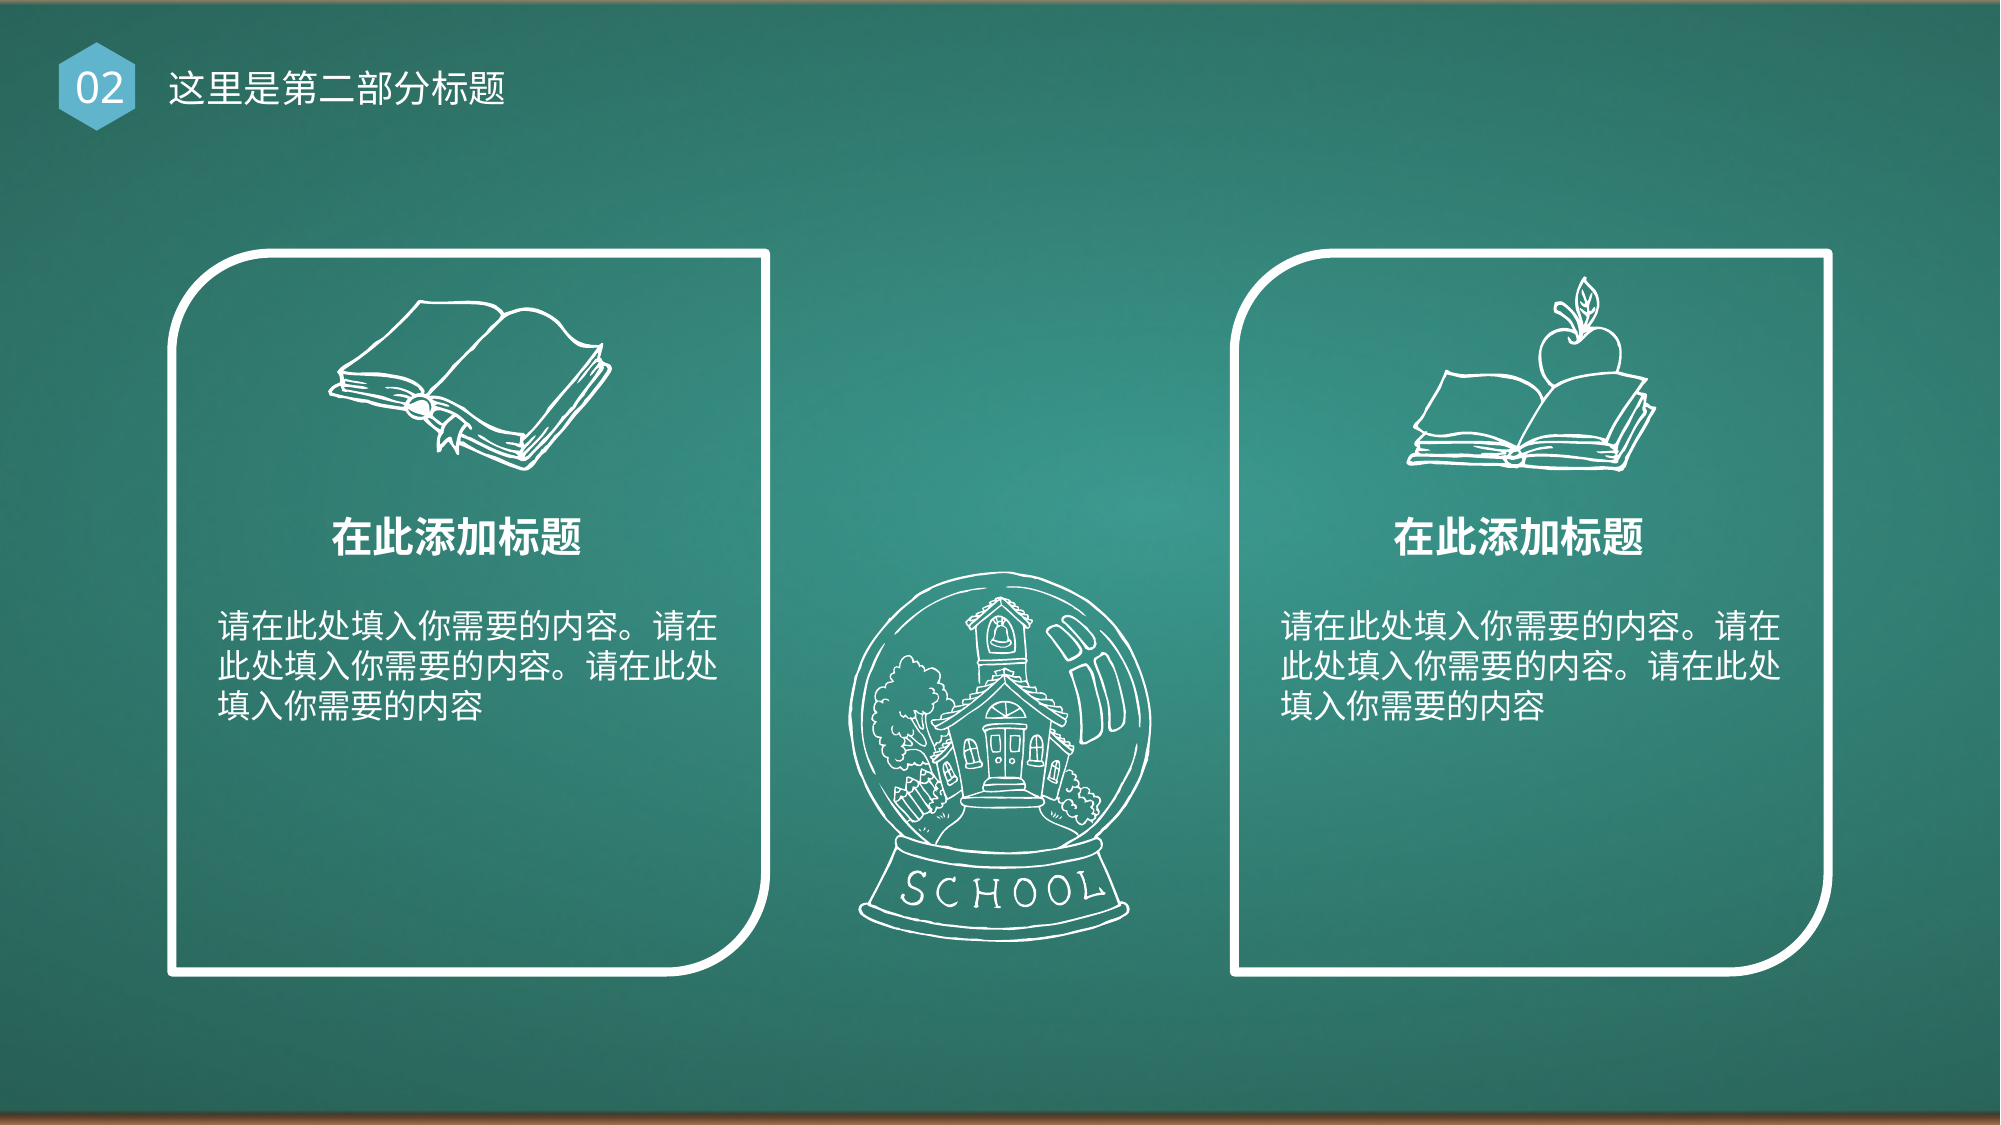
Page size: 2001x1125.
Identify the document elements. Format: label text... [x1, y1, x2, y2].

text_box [1265, 502, 1798, 806]
text_box 这里是第二部分标题 [148, 54, 654, 120]
picture [0, 0, 2000, 1125]
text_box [847, 571, 1153, 943]
text_box [328, 300, 612, 471]
text_box [1229, 248, 1833, 977]
text_box 02 [60, 52, 153, 120]
text_box [78, 120, 116, 131]
text_box [1406, 276, 1657, 472]
text_box [167, 248, 771, 977]
text_box [79, 42, 114, 52]
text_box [202, 502, 735, 806]
